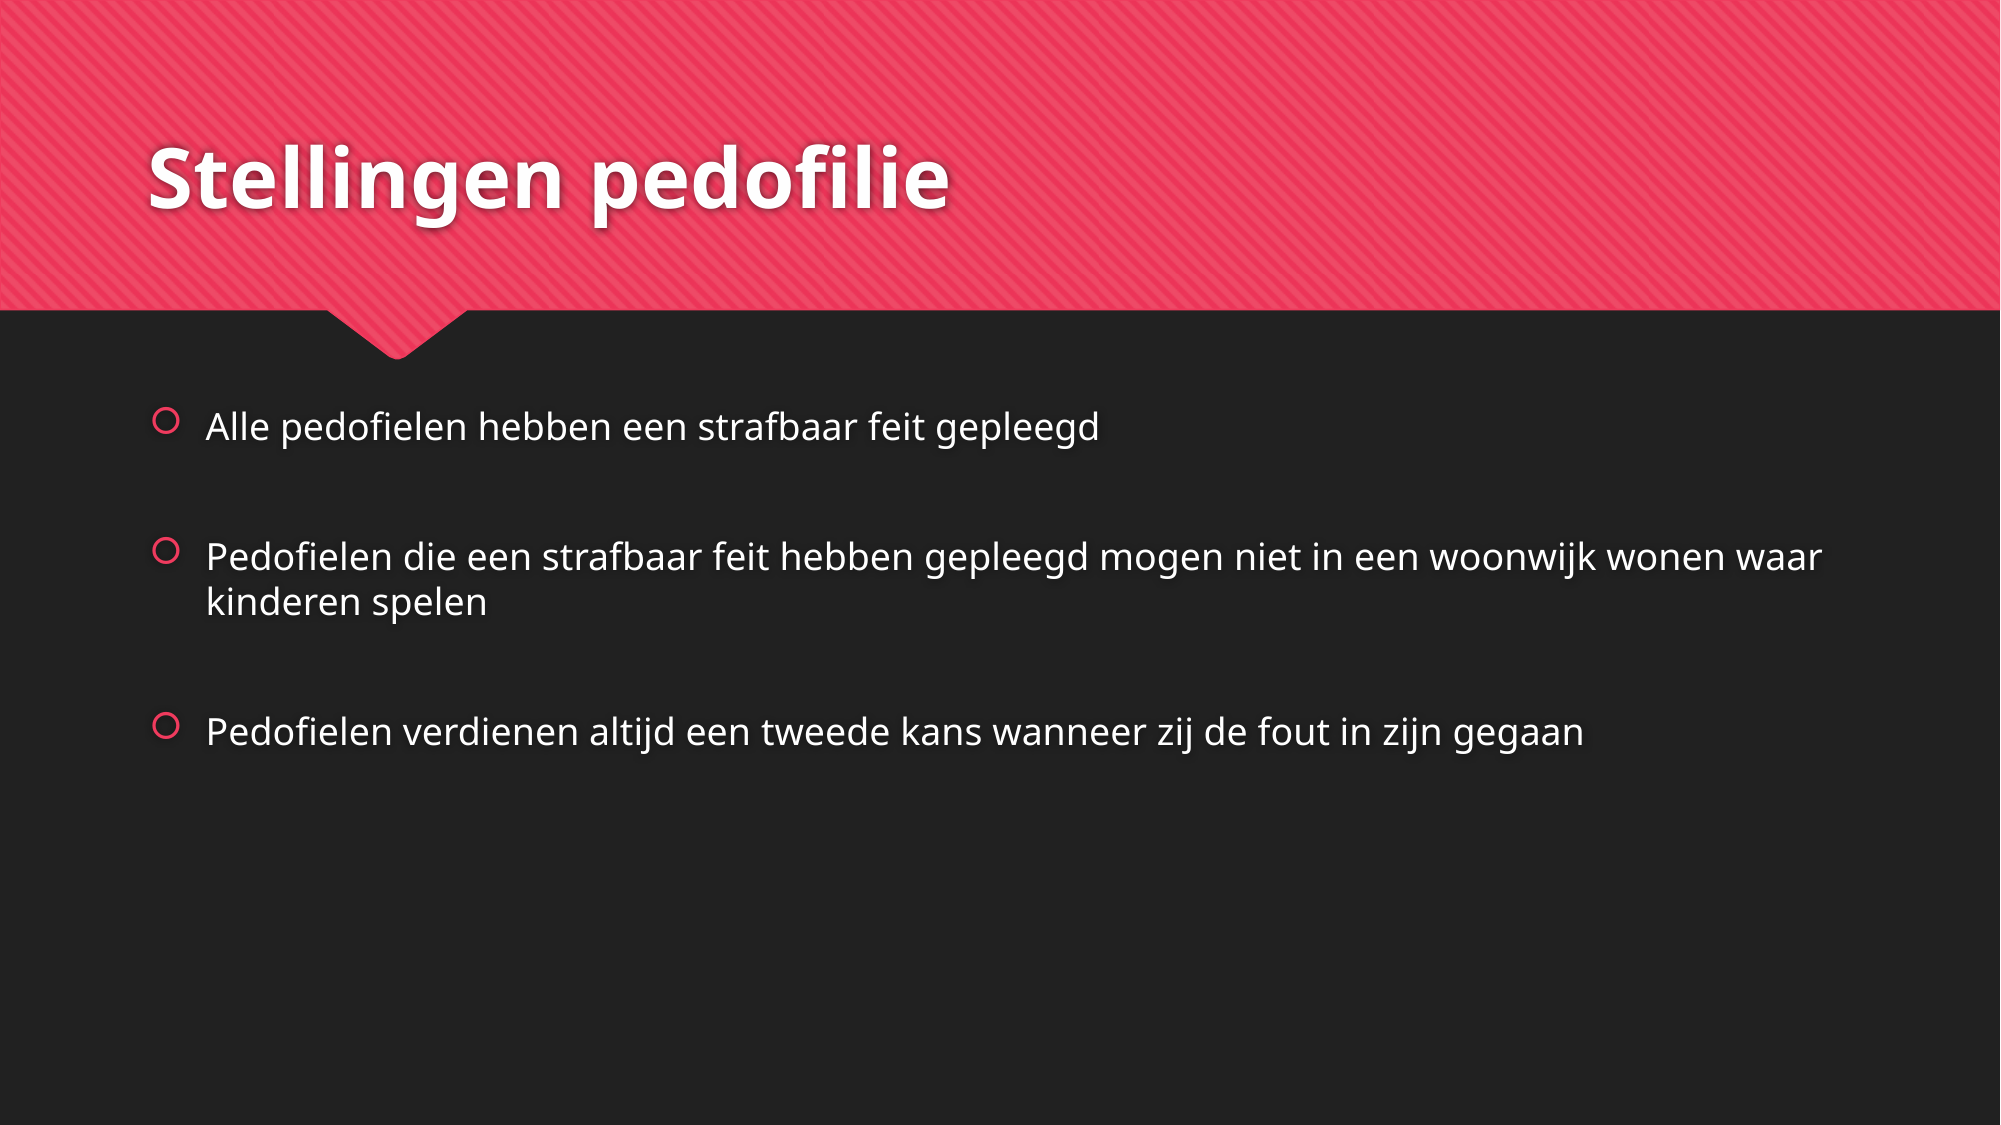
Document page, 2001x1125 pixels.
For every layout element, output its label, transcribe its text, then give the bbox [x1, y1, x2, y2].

list Alle pedofielen hebben een strafbaar feit gepleegd Pedofielen die een strafbaar feit hebben gepleegd mogen niet in een woonwijk wonen waar kinderen spelen Pedofielen verdienen altijd een tweede kans wanneer zij de fout in zijn gegaan [134, 454, 1866, 962]
title Stellingen pedofilie [132, 73, 1868, 233]
